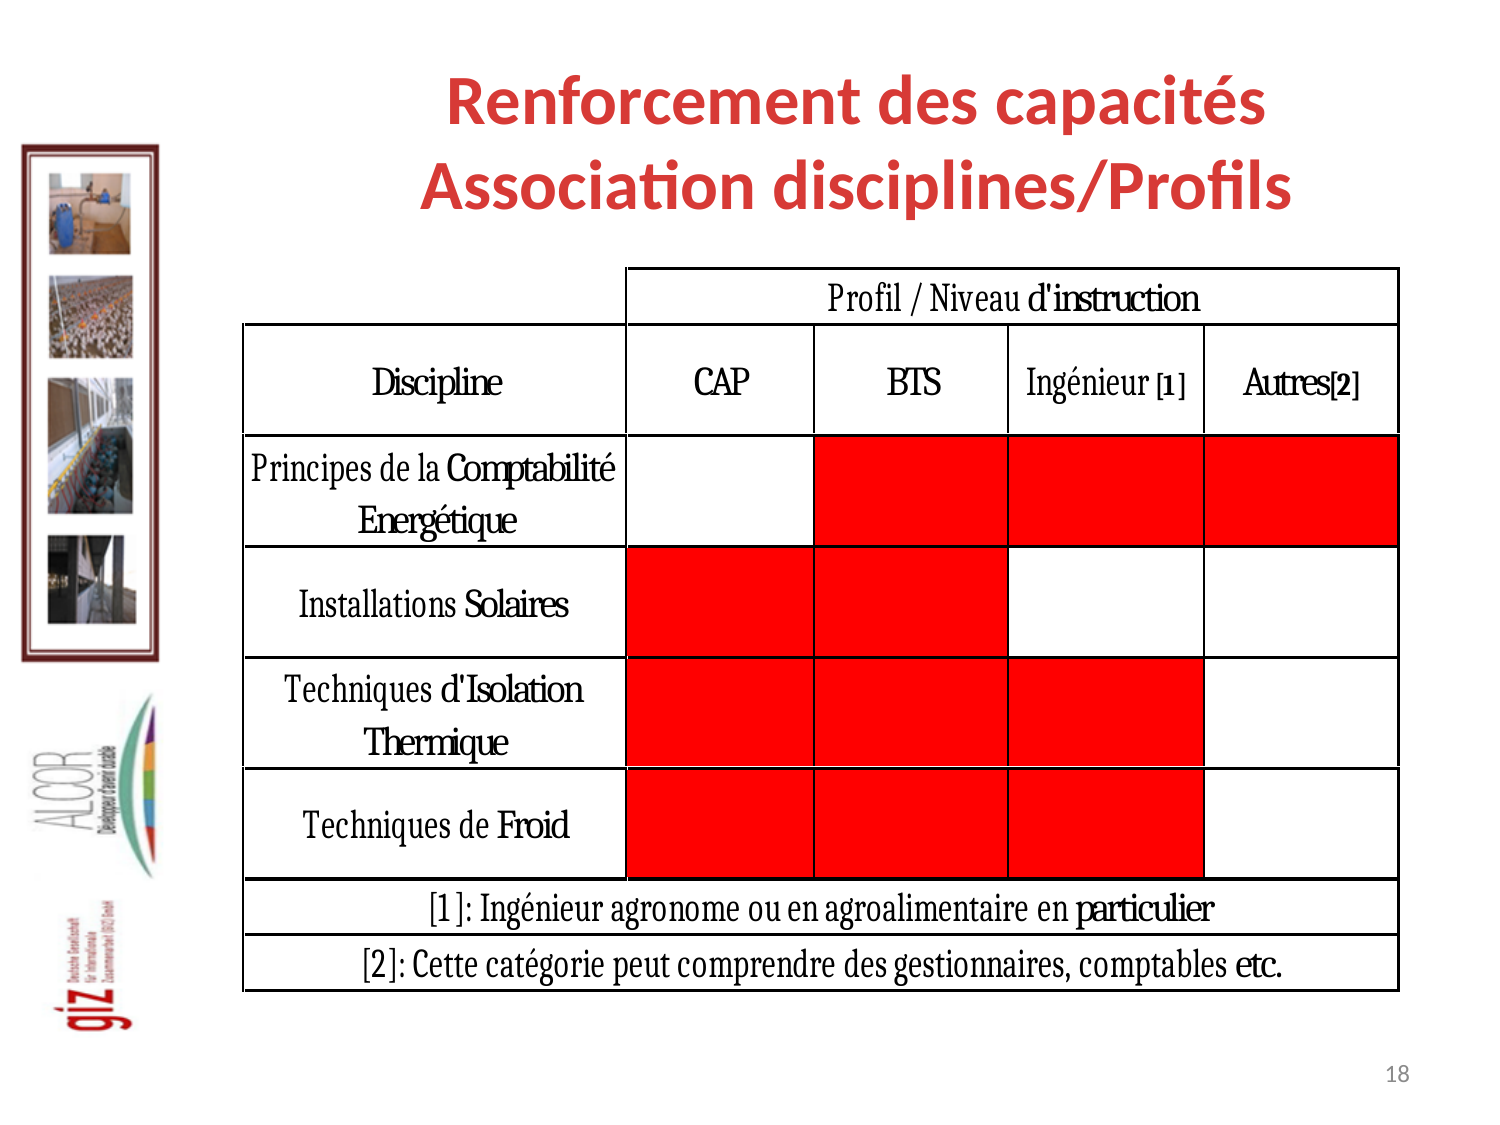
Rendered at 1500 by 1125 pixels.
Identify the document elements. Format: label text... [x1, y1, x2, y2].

slide_number 18 [1074, 1044, 1425, 1103]
title Renforcement des capacités Association disciplines/Profils [289, 45, 1425, 233]
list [177, 266, 1466, 1036]
picture [17, 136, 172, 1047]
